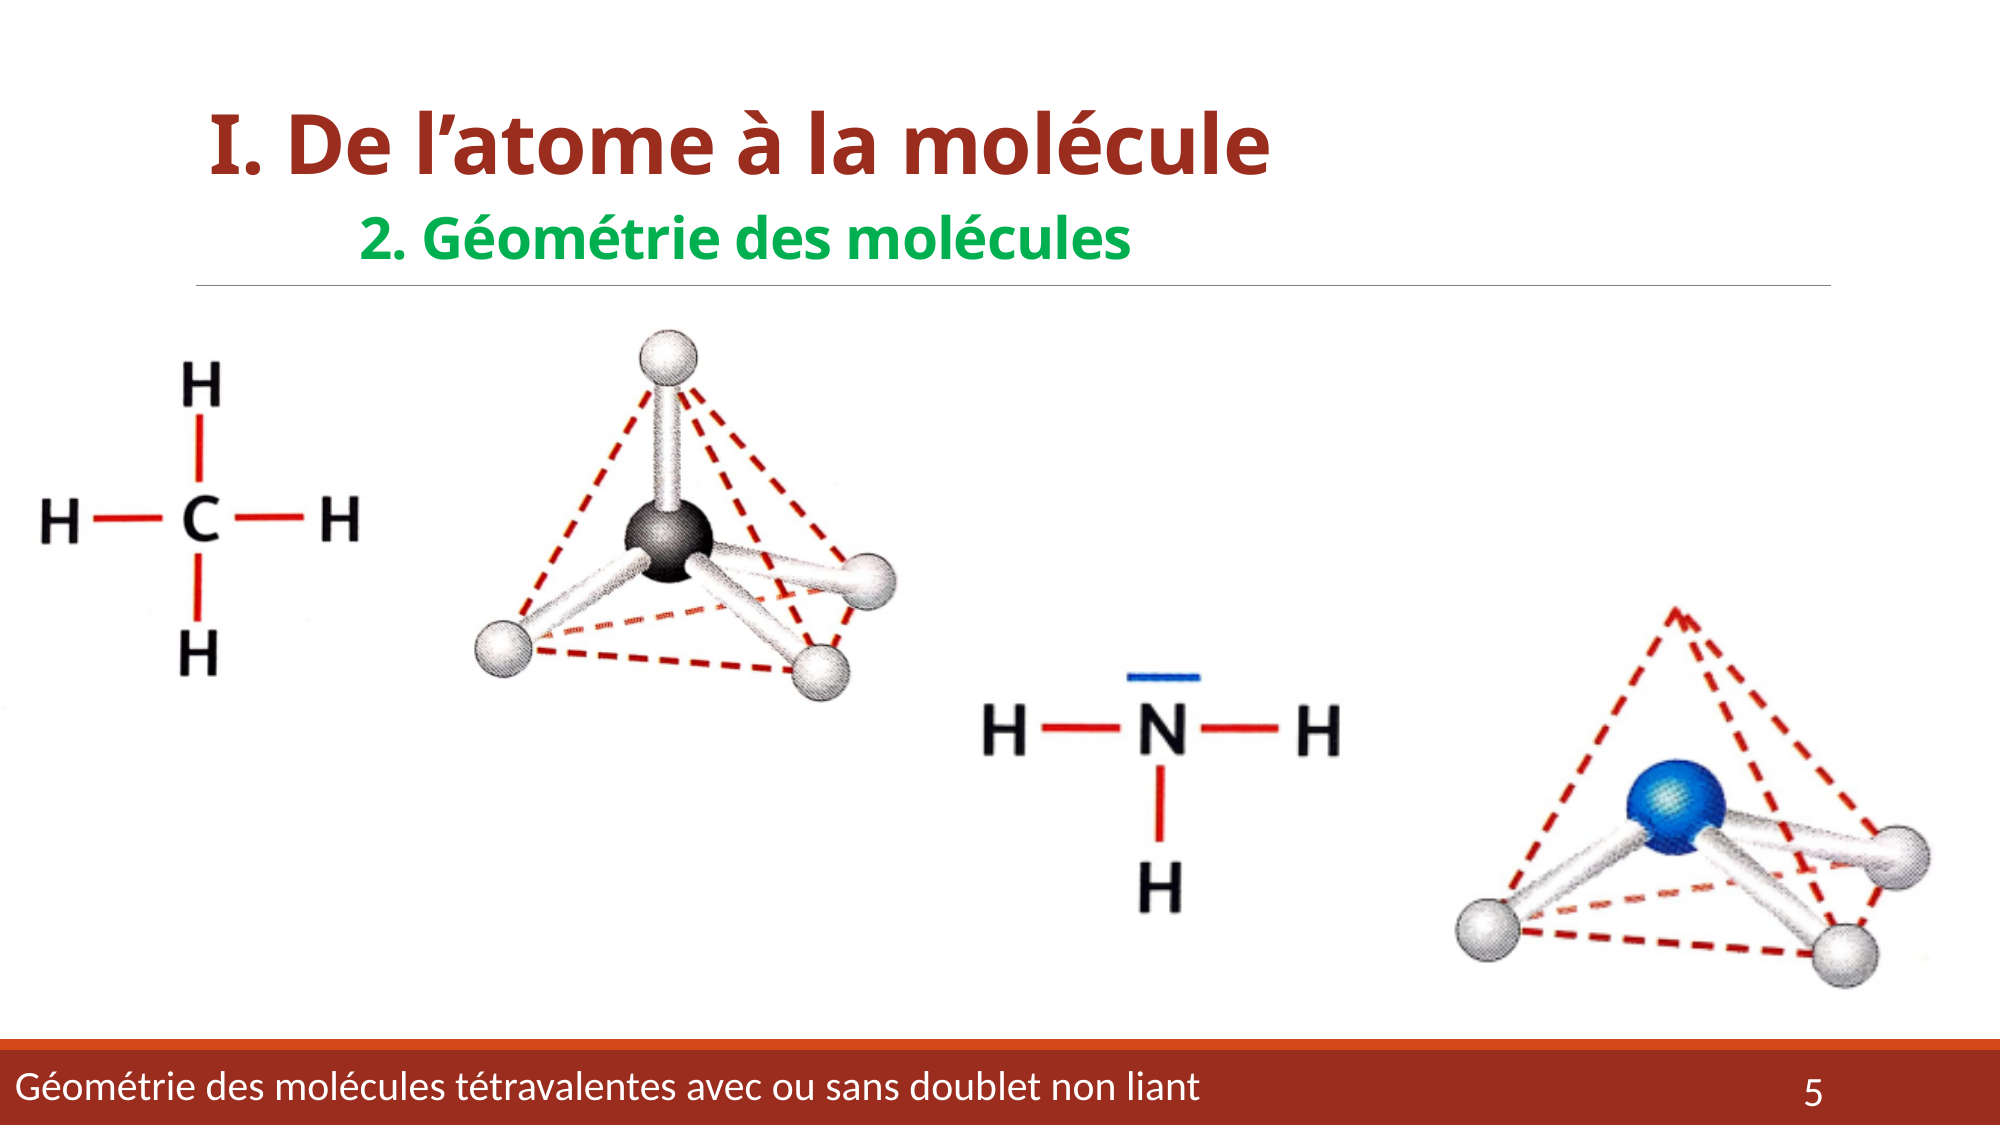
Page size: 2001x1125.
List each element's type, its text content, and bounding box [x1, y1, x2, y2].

picture [0, 312, 916, 722]
title I. De l’atome à la molécule 2. Géométrie des molécules [194, 45, 1960, 284]
picture [944, 590, 1960, 999]
text_box Géométrie des molécules tétravalentes avec ou sans doublet non liant [0, 1056, 2000, 1125]
